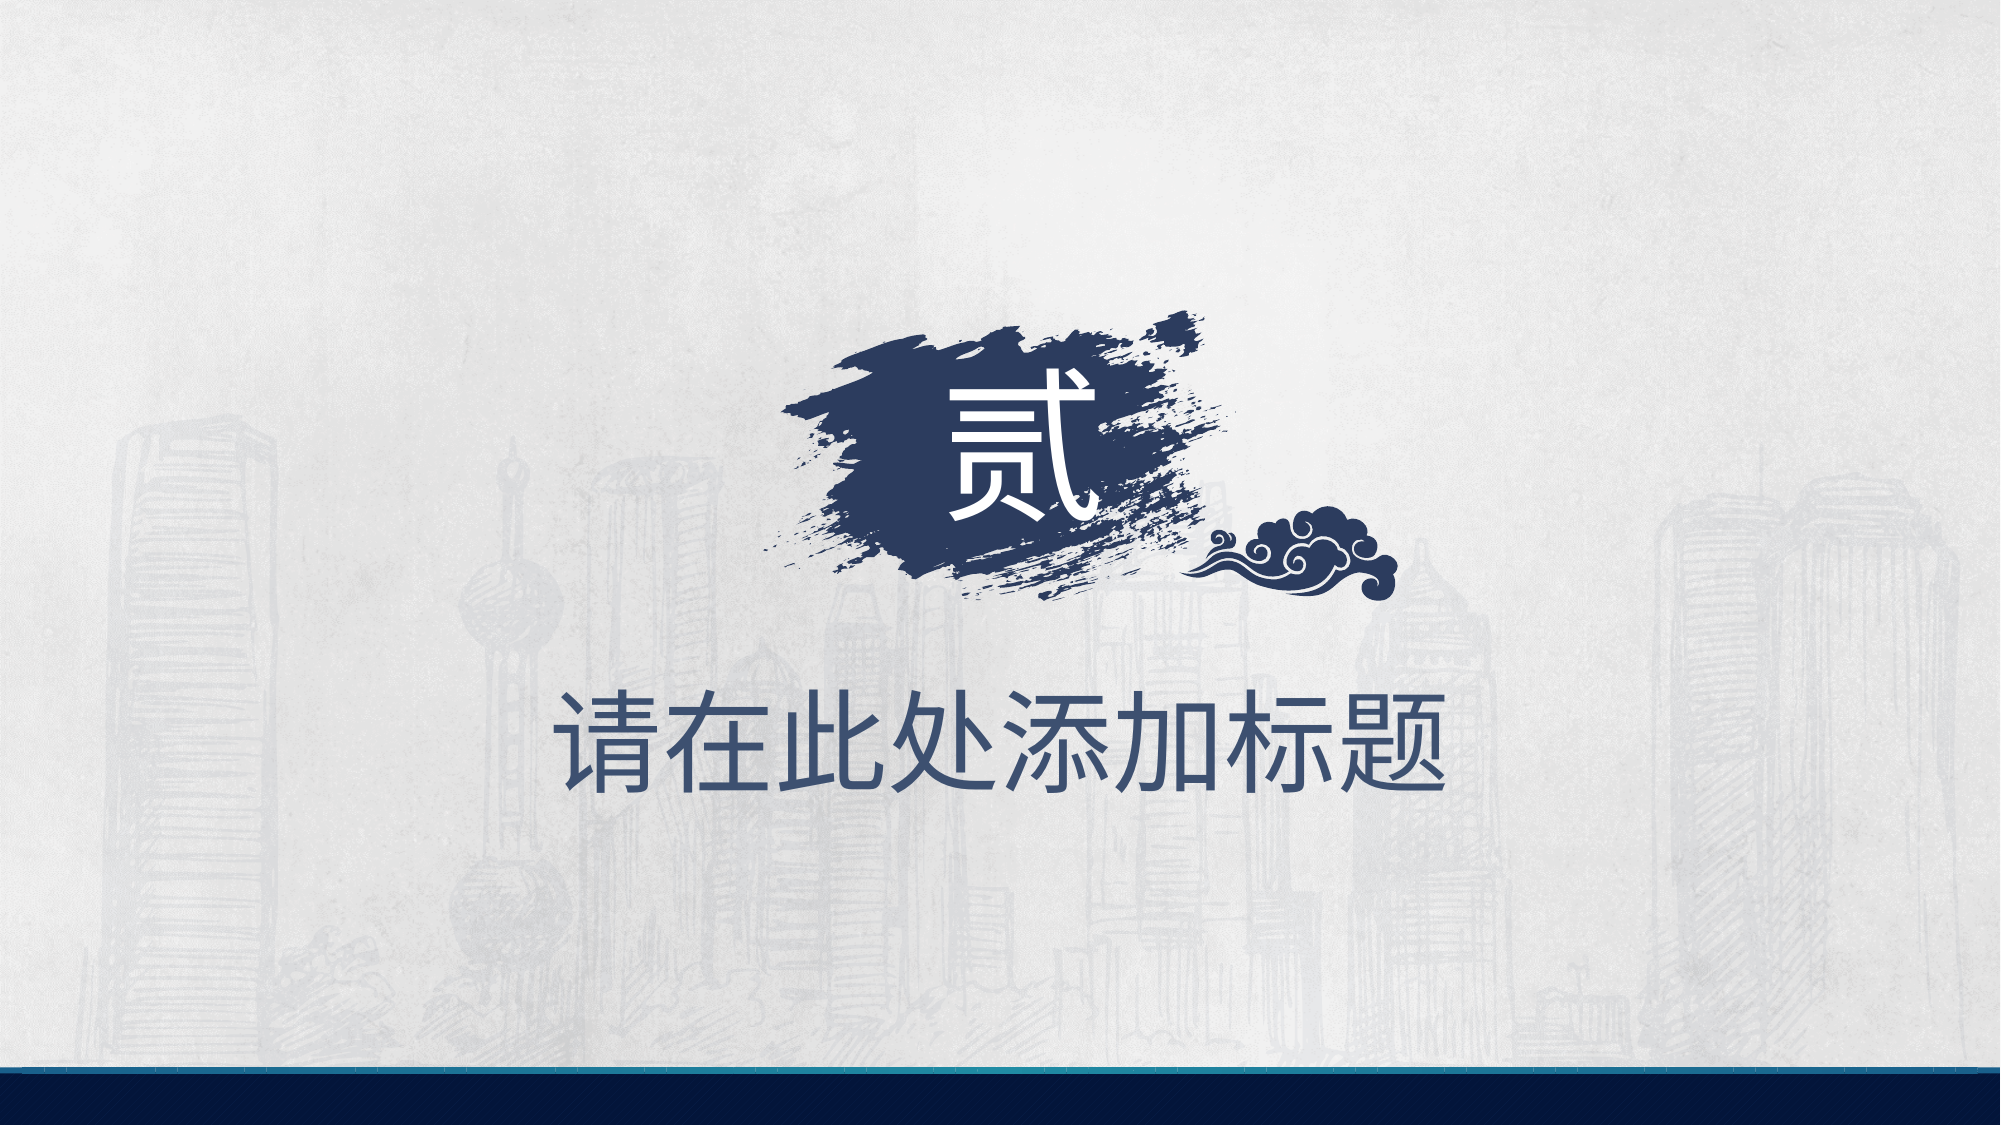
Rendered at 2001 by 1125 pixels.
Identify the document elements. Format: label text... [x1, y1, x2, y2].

list 贰 [924, 362, 1075, 547]
list 请在此处添加标题 [444, 656, 1556, 841]
